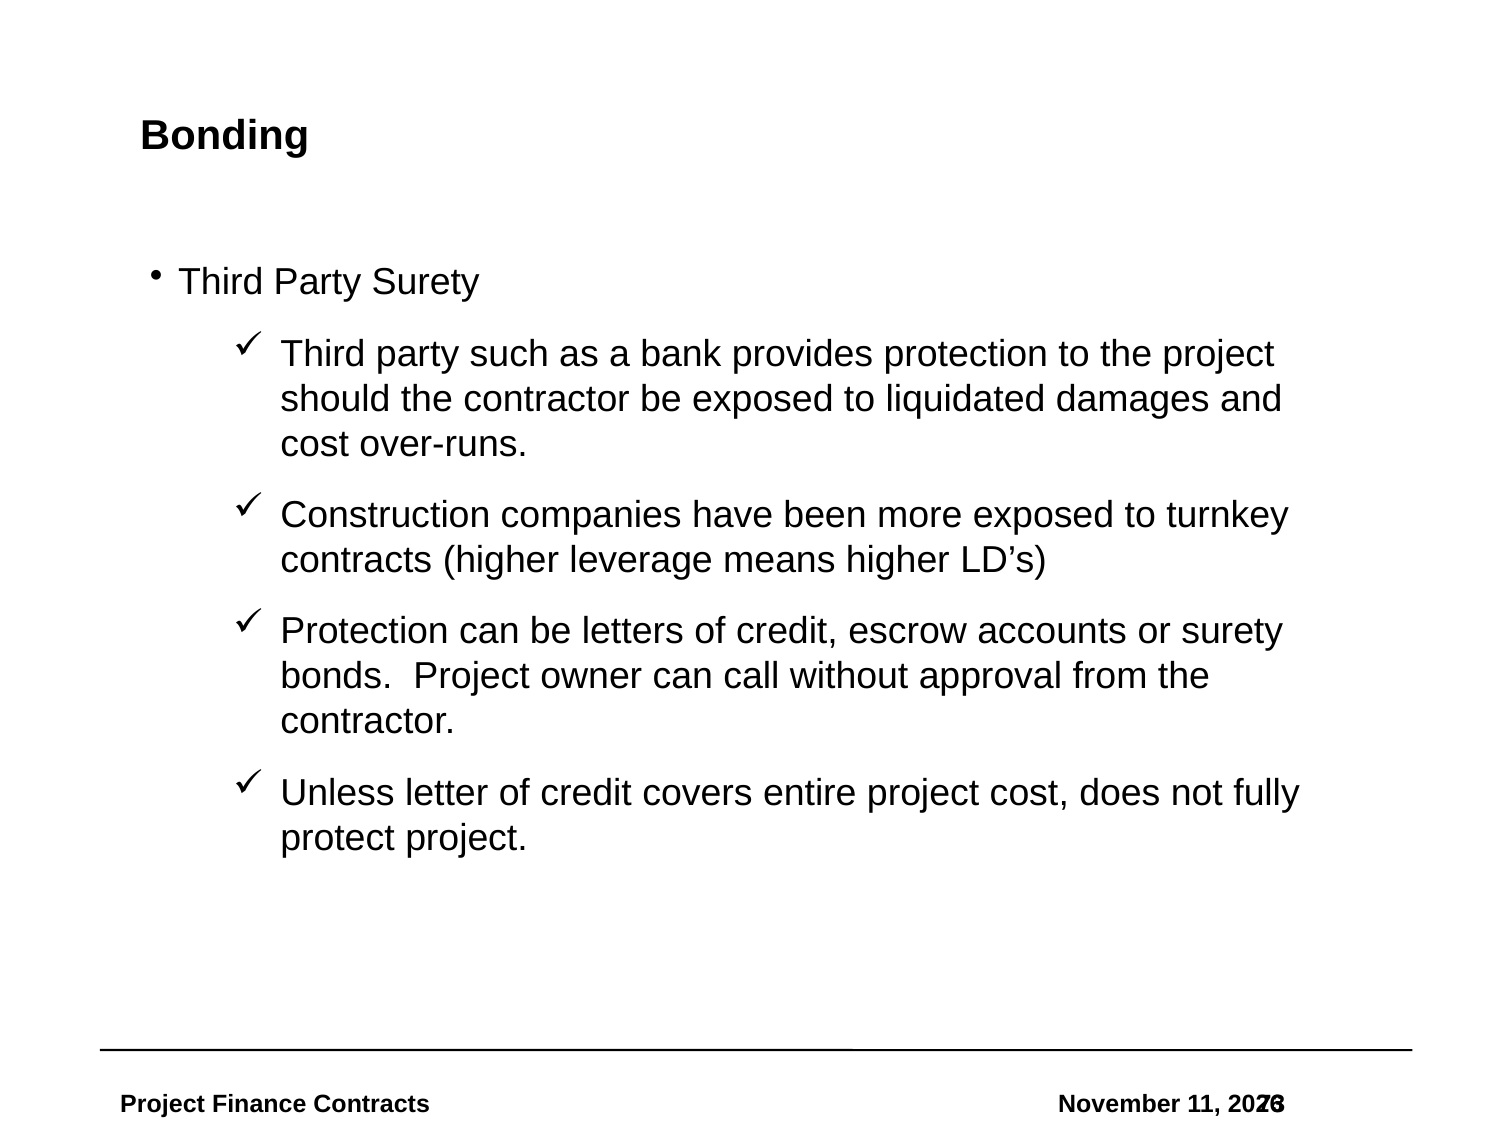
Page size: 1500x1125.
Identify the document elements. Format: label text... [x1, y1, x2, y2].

list Third Party Surety Third party such as a bank provides protection to the project should the contractor be exposed to liquidated damages and cost over-runs. Construction companies have been more exposed to turnkey contracts (higher leverage means higher LD’s) Protection can be letters of credit, escrow accounts or surety bonds. Project owner can call without approval from the contractor. Unless letter of credit covers entire project cost, does not fully protect project. [124, 249, 1376, 1001]
title Bonding [124, 99, 1288, 226]
